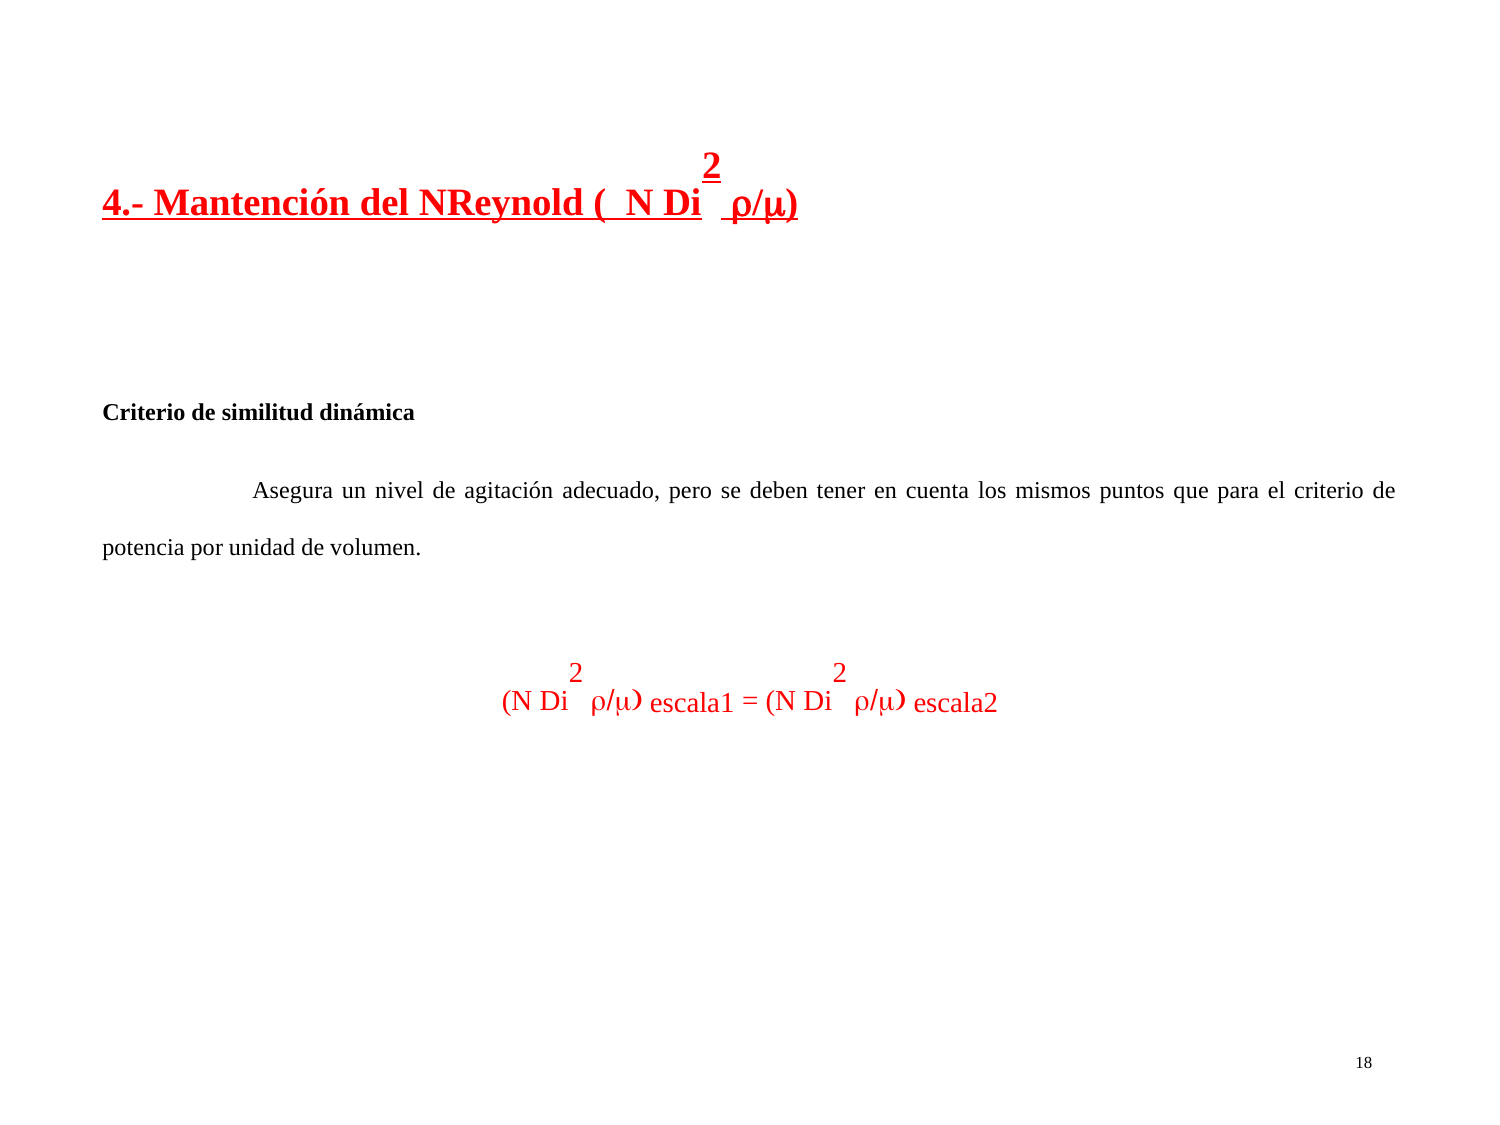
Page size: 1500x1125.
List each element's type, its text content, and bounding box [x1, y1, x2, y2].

slide_number 18 [1074, 1024, 1388, 1101]
text_box 4.- Mantención del NReynold ( N Di2 r/m) Criterio de similitud dinámica Asegura un nivel de agitación adecuado, pero se deben tener en cuenta los mismos puntos que para el criterio de potencia por unidad de volumen. (N Di2 r/m) escala1 = (N Di2 r/m) escala2 [87, 125, 1413, 797]
